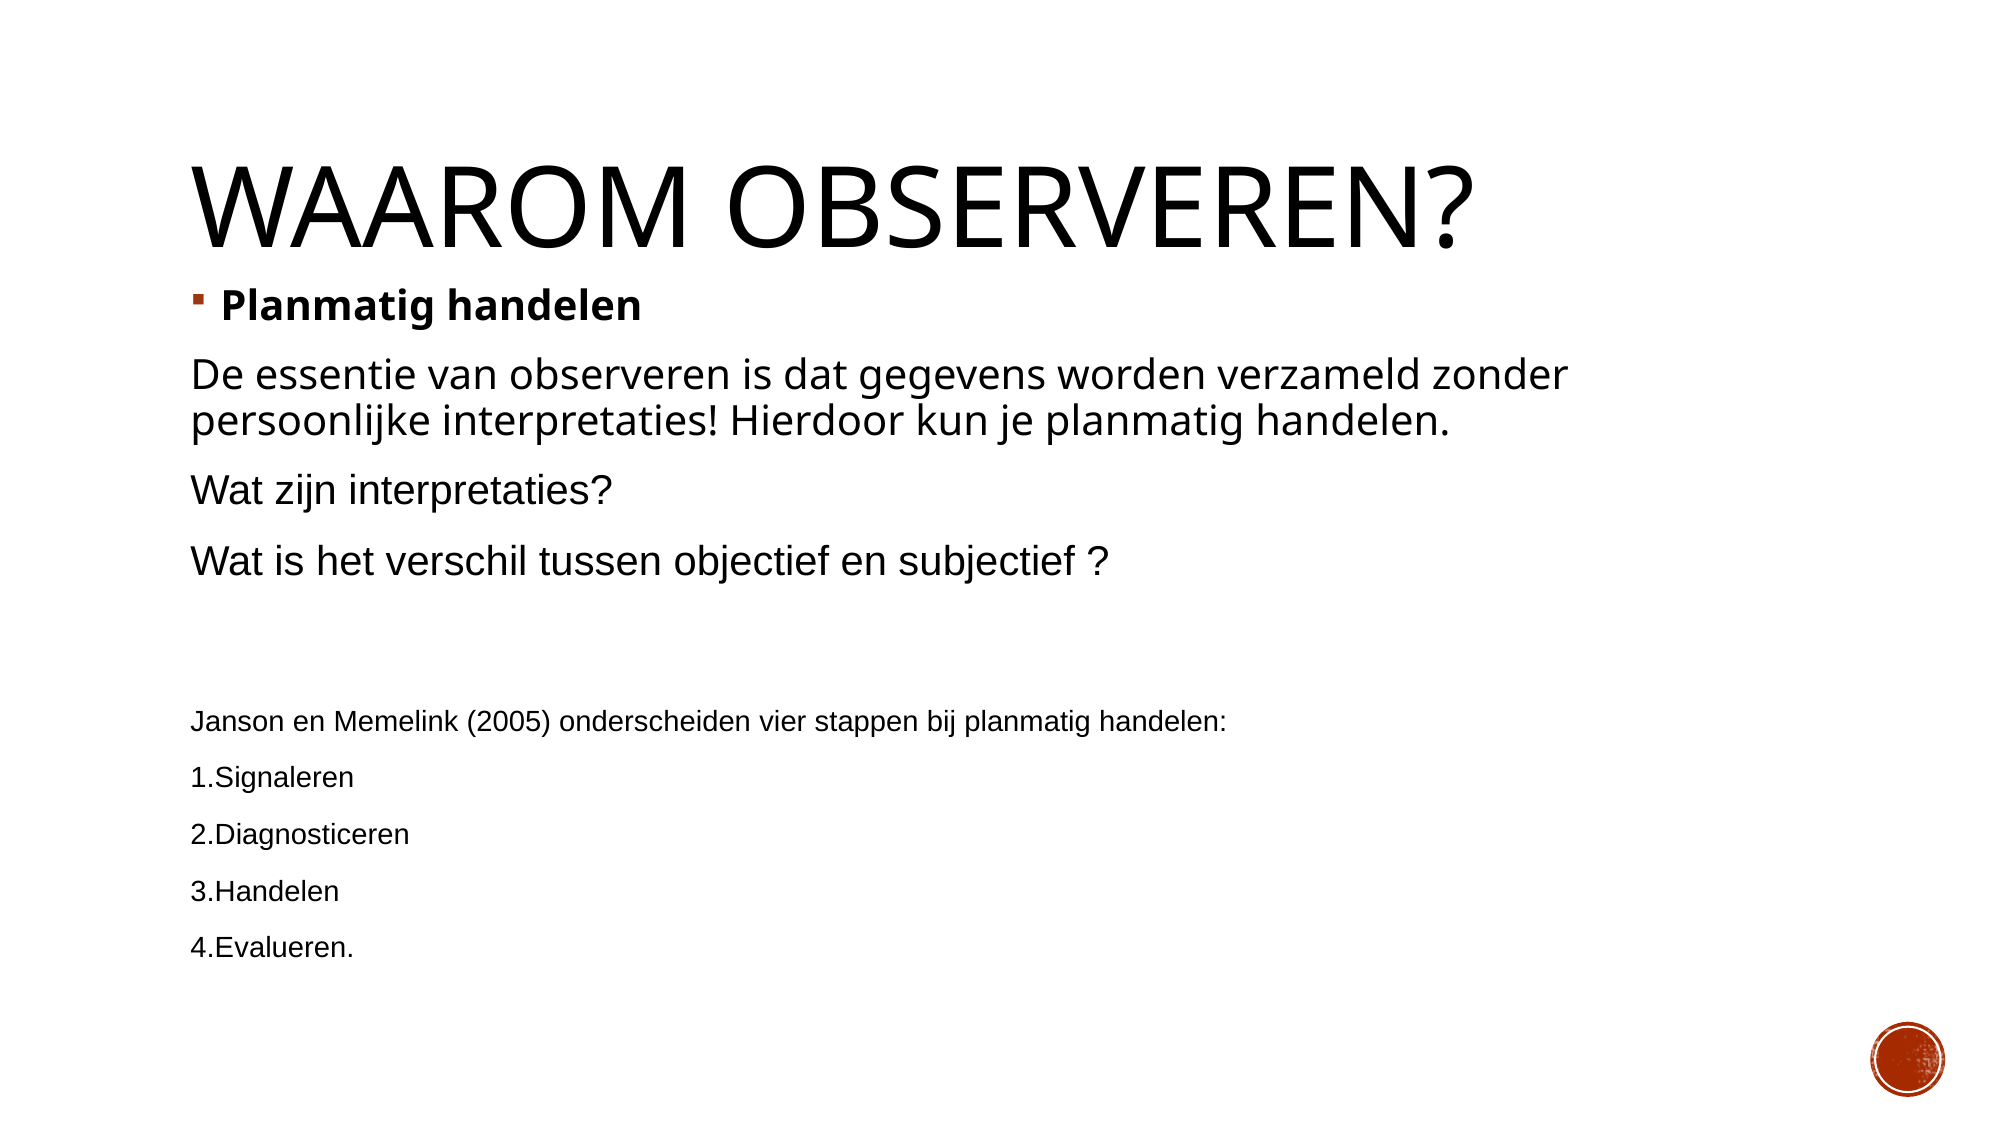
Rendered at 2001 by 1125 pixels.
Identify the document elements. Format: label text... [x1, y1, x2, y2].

title Waarom observeren? [175, 79, 1826, 276]
list Planmatig handelen De essentie van observeren is dat gegevens worden verzameld zonder persoonlijke interpretaties! Hierdoor kun je planmatig handelen. Wat zijn interpretaties? Wat is het verschil tussen objectief en subjectief ? Janson en Memelink (2005) onderscheiden vier stappen bij planmatig handelen: 1.Signaleren 2.Diagnosticeren 3.Handelen 4.Evalueren. [175, 276, 1826, 1032]
